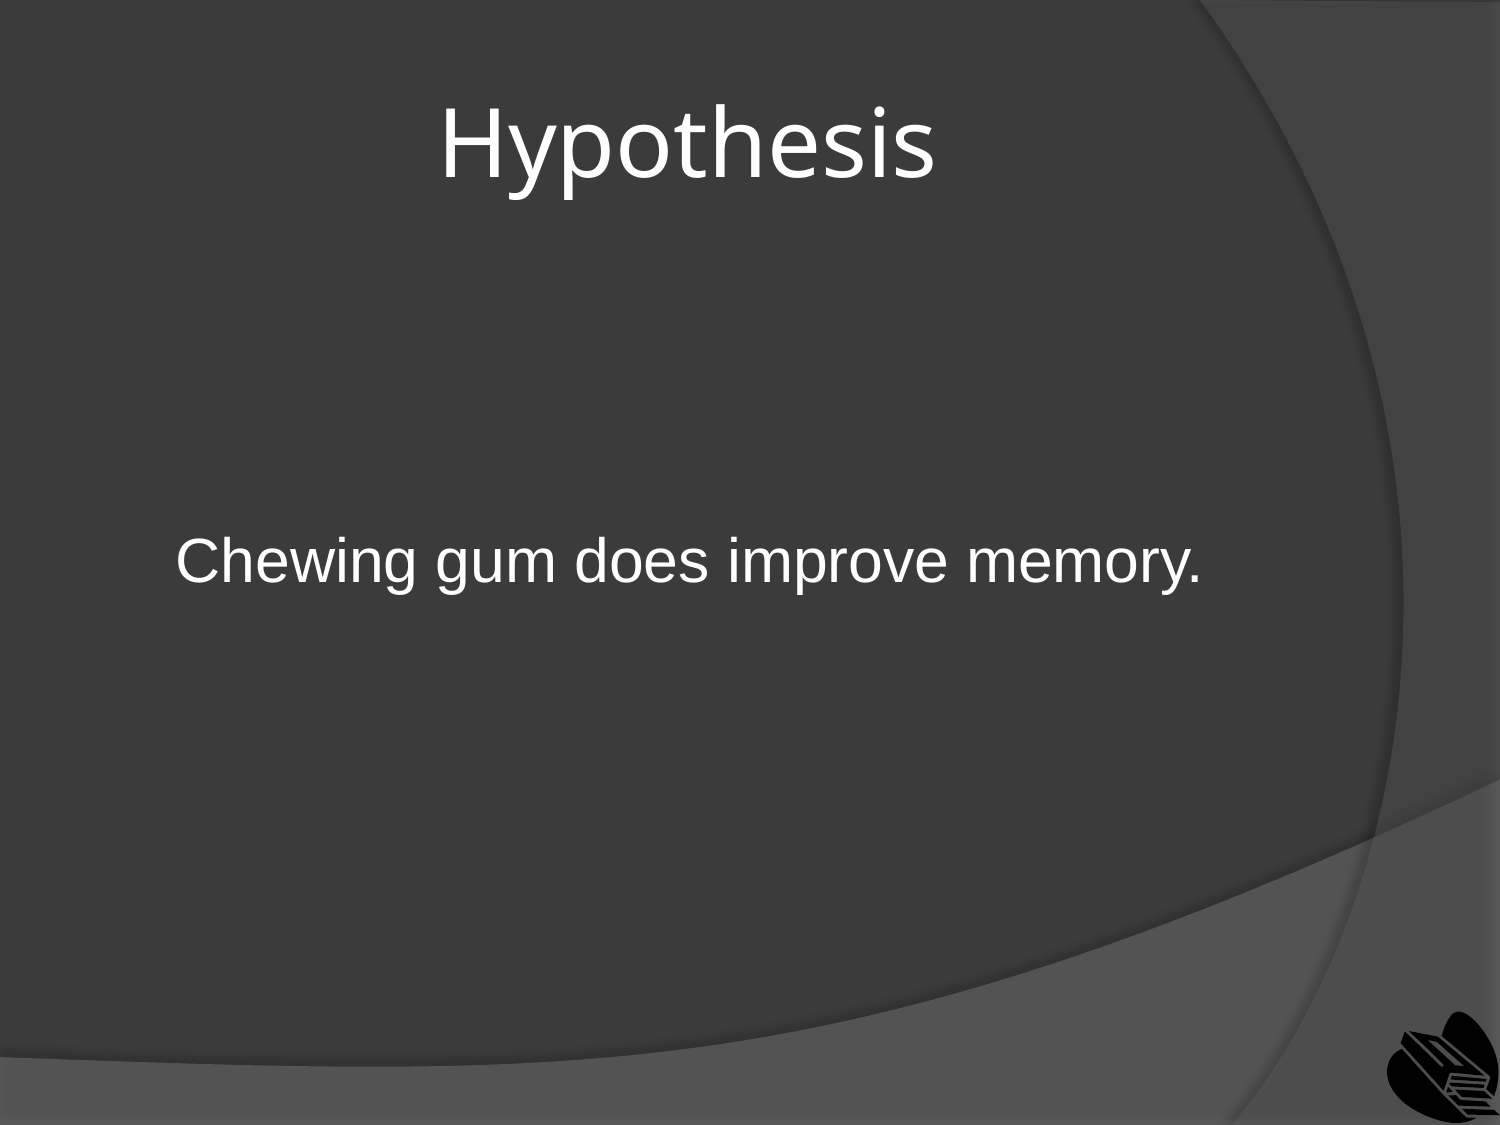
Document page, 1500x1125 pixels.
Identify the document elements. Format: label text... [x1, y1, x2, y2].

list Chewing gum does improve memory. [75, 512, 1300, 613]
title Hypothesis [75, 45, 1300, 233]
